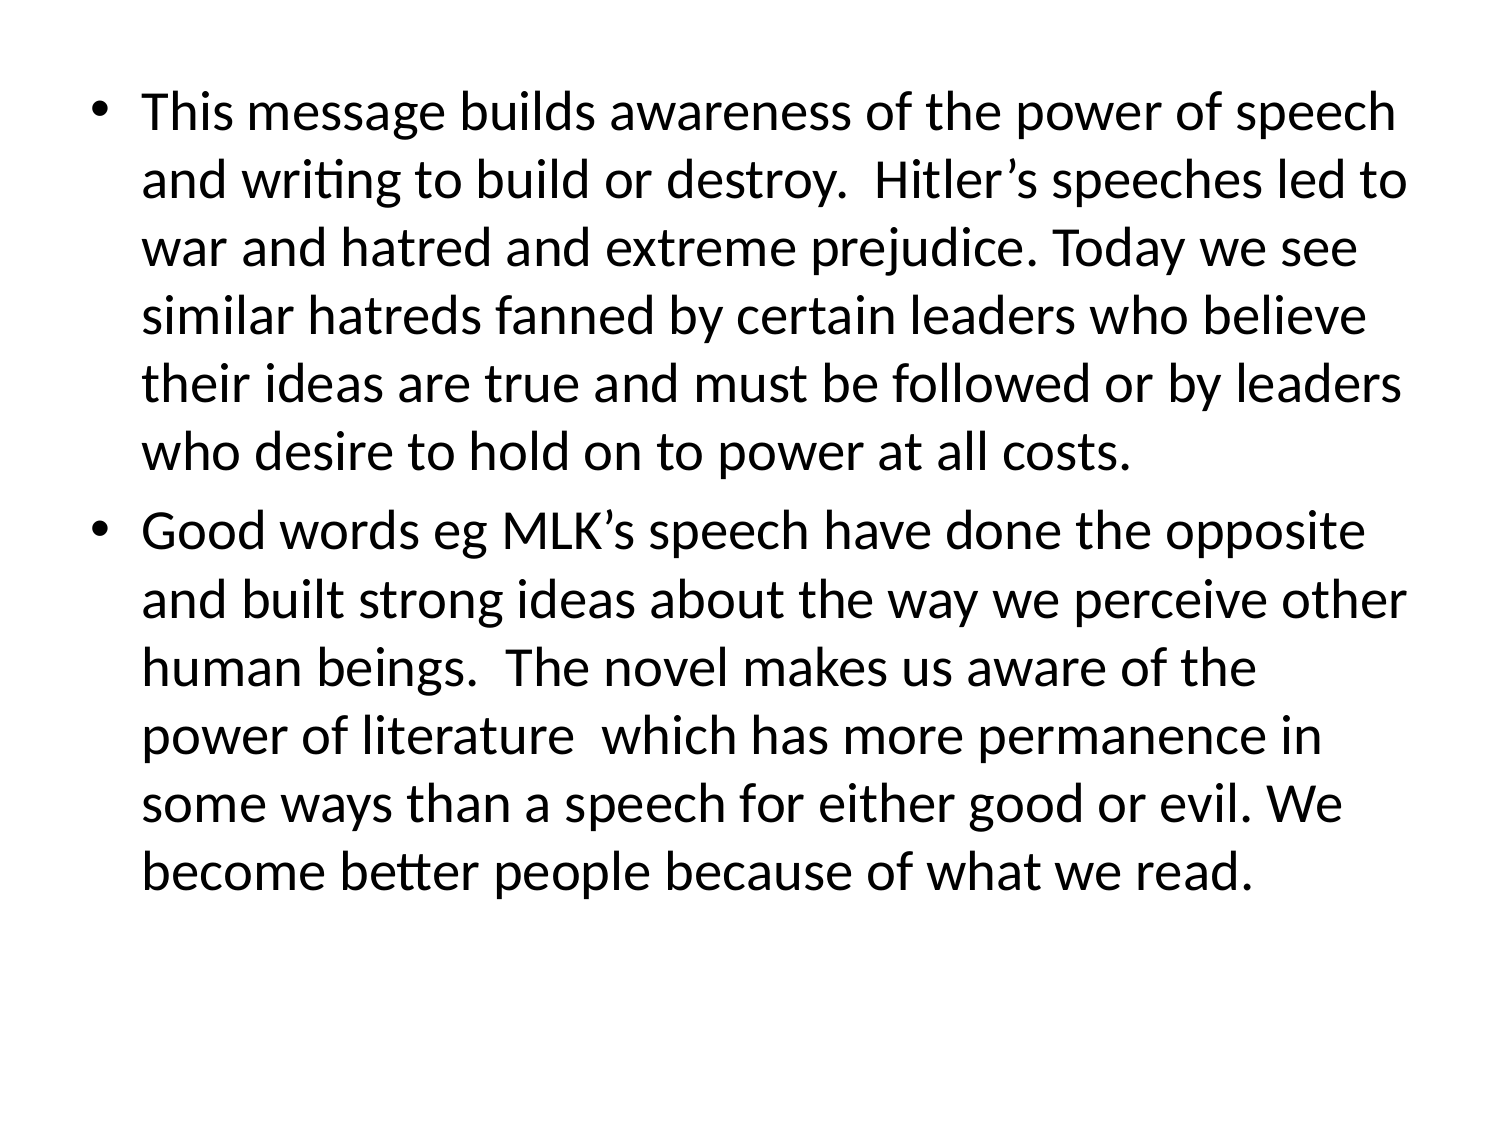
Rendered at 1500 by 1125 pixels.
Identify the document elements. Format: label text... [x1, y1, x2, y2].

list This message builds awareness of the power of speech and writing to build or destroy. Hitler’s speeches led to war and hatred and extreme prejudice. Today we see similar hatreds fanned by certain leaders who believe their ideas are true and must be followed or by leaders who desire to hold on to power at all costs. Good words eg MLK’s speech have done the opposite and built strong ideas about the way we perceive other human beings. The novel makes us aware of the power of literature which has more permanence in some ways than a speech for either good or evil. We become better people because of what we read. [75, 66, 1425, 1005]
